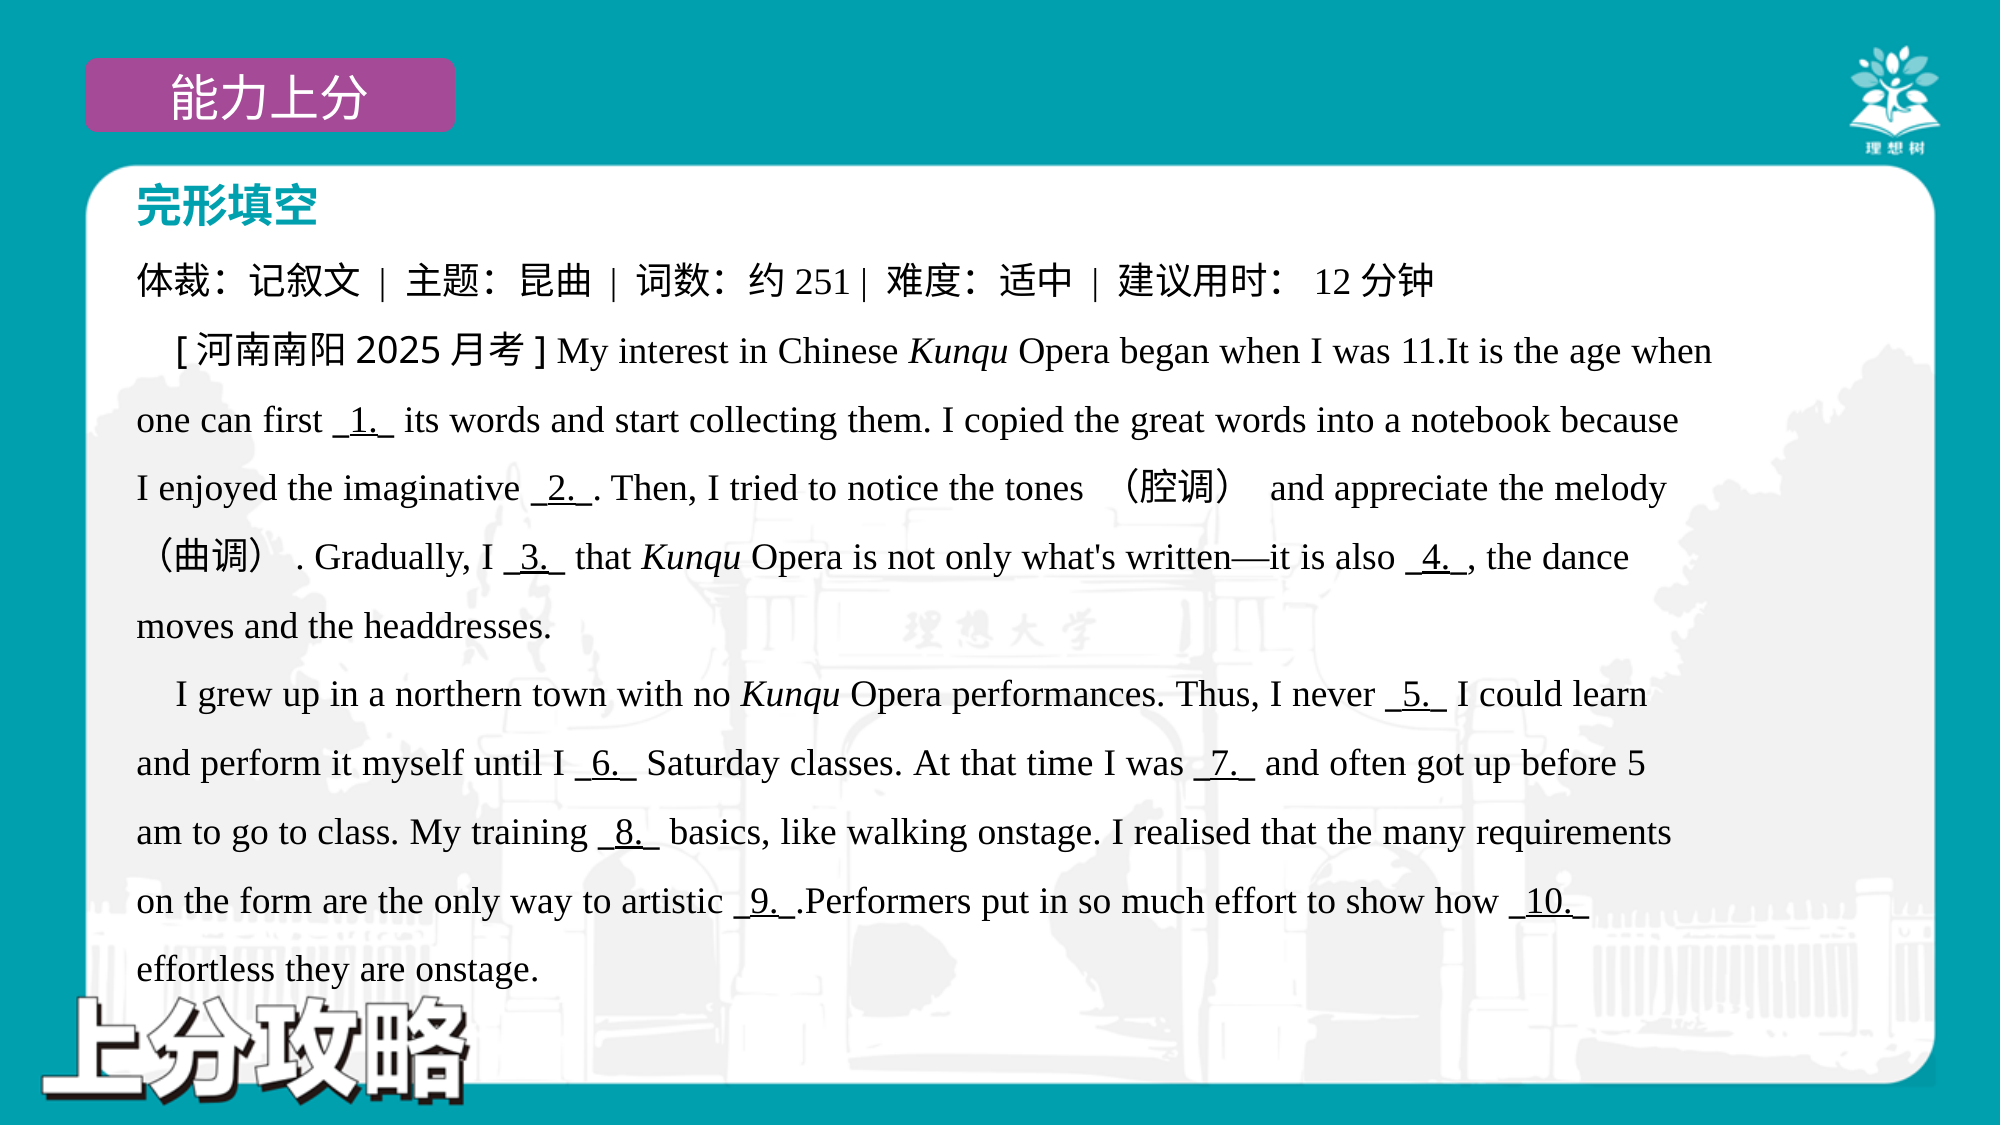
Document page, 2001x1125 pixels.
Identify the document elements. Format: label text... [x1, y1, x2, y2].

text_box 完形填空 [136, 176, 1865, 232]
picture [0, 0, 2000, 1125]
text_box 体裁：记叙文 | 主题：昆曲 | 词数：约251 | 难度：适中 | 建议用时：12分钟 [河南南阳2025月考] My interest in Chinese Kunqu Opera began when I was 11.It is the age when one can first _1._ its words and start collecting them. I copied the great words into a notebook because I enjoyed the imaginative _2._. Then, I tried to notice the tones （腔调） and appreciate the melody （曲调）. Gradually, I _3._ that Kunqu Opera is not only what's written—it is also _4._, the dance moves and the headdresses. I grew up in a northern town with no Kunqu Opera performances. Thus, I never _5._ I could learn and perform it myself until I _6._ Saturday classes. At that time I was _7._ and often got up before 5 am to go to class. My training _8._ basics, like walking onstage. I realised that the many requirements on the form are the only way to artistic _9._.Performers put in so much effort to show how _10._ effortless they are onstage. [136, 233, 1865, 990]
